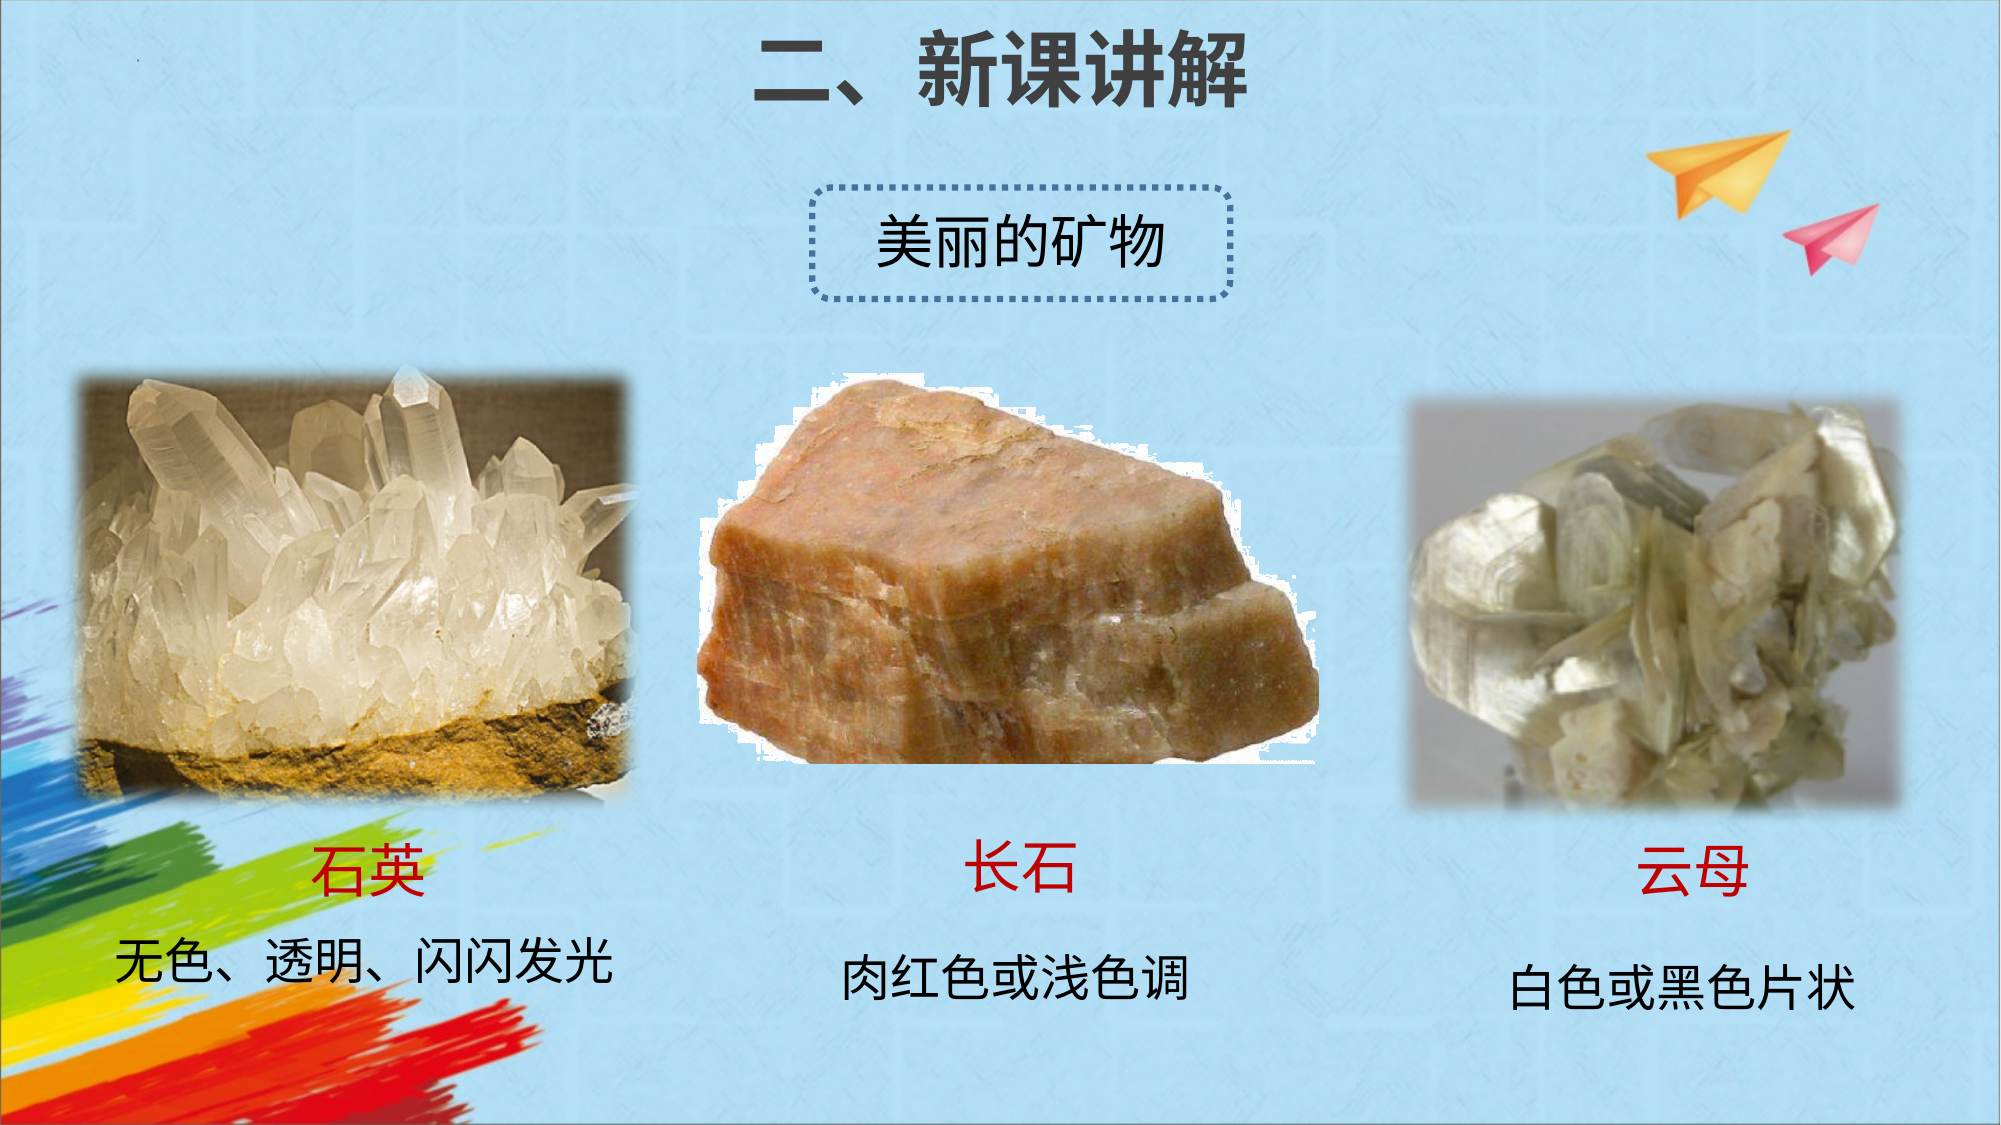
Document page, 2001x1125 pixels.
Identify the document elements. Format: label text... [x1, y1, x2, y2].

text_box 长石 [948, 822, 1095, 908]
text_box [812, 187, 1231, 300]
text_box 石英 [296, 826, 443, 912]
picture [0, 0, 2001, 1125]
text_box 白色或黑色片状 [1491, 948, 1872, 1024]
text_box 云母 [1621, 827, 1768, 912]
title 二、新课讲解 [137, 0, 1863, 135]
text_box 无色、透明、闪闪发光 [99, 922, 666, 998]
text_box 肉红色或浅色调 [825, 938, 1255, 1014]
